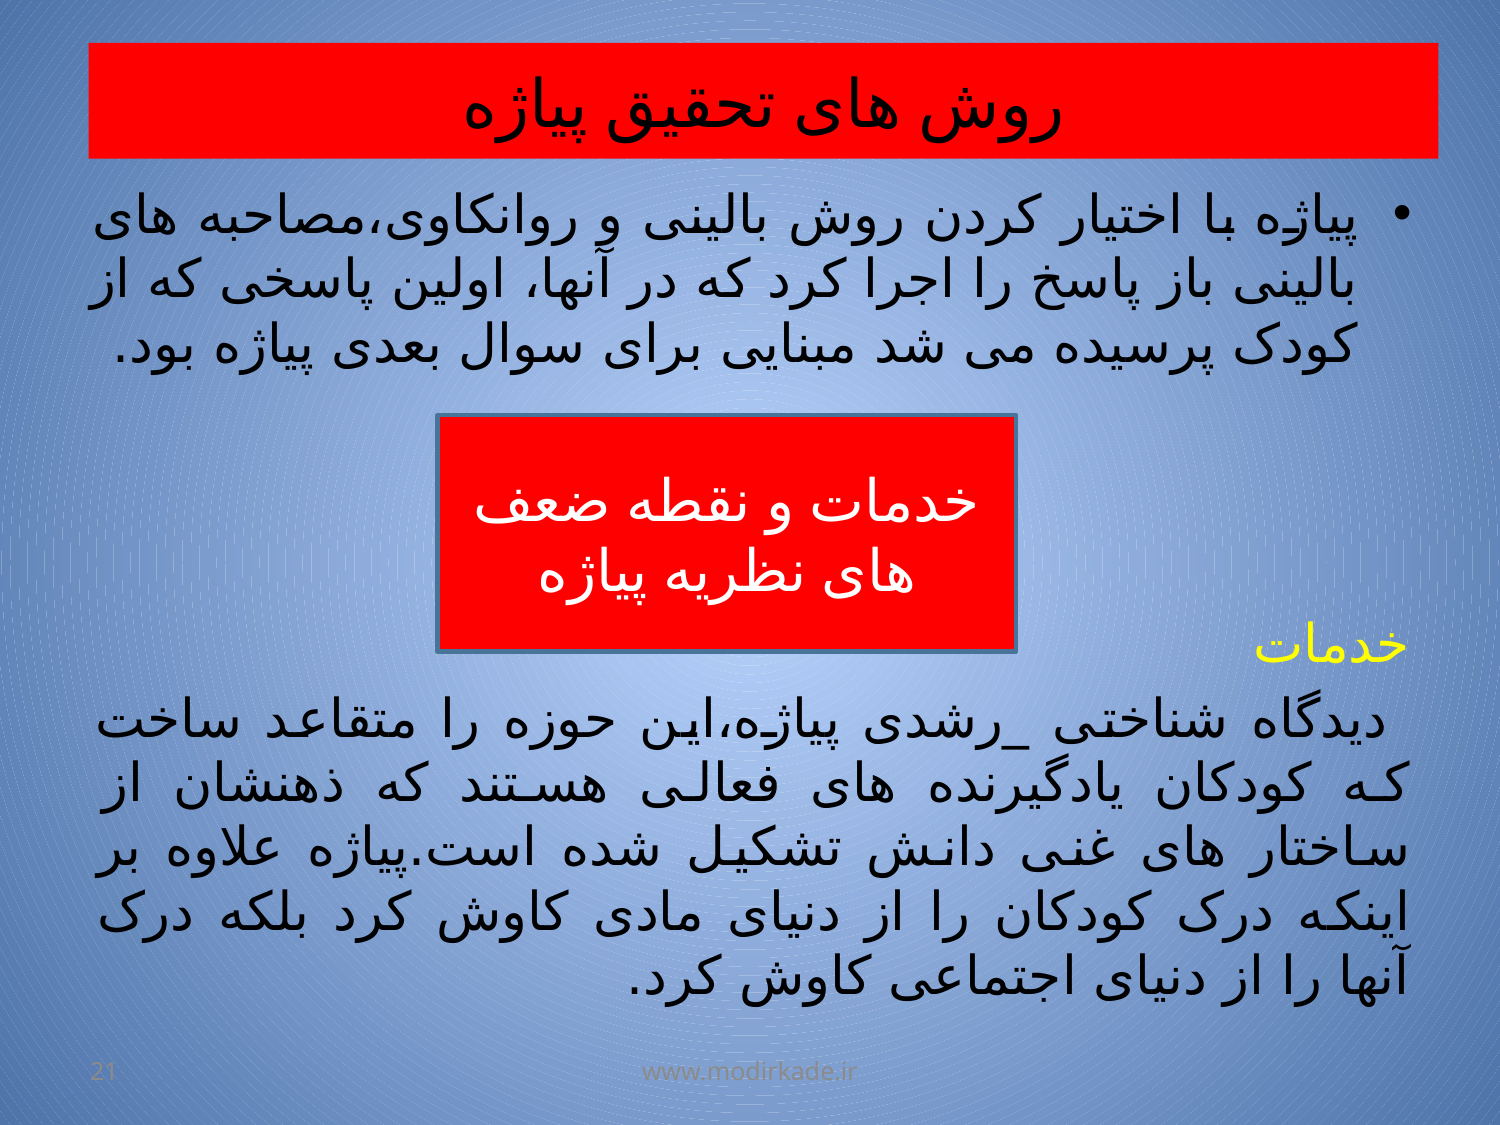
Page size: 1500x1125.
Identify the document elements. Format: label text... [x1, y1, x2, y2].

title روش های تحقیق پیاژه [88, 42, 1439, 159]
list پیاژه با اختیار کردن روش بالینی و روانکاوی،مصاحبه های بالینی باز پاسخ را اجرا کرد که در آنها، اولین پاسخی که از کودک پرسیده می شد مبنایی برای سوال بعدی پیاژه بود. خدمات دیدگاه شناختی _رشدی پیاژه،این حوزه را متقاعد ساخت که کودکان یادگیرنده های فعالی هستند که ذهنشان از ساختار های غنی دانش تشکیل شده است.پیاژه علاوه بر اینکه درک کودکان را از دنیای مادی کاوش کرد بلکه درک آنها را از دنیای اجتماعی کاوش کرد. [75, 172, 1425, 1047]
slide_number 21 [75, 1042, 425, 1103]
footer www.modirkade.ir [512, 1042, 988, 1103]
text_box خدمات و نقطه ضعف های نظریه پیاژه [435, 413, 1018, 654]
